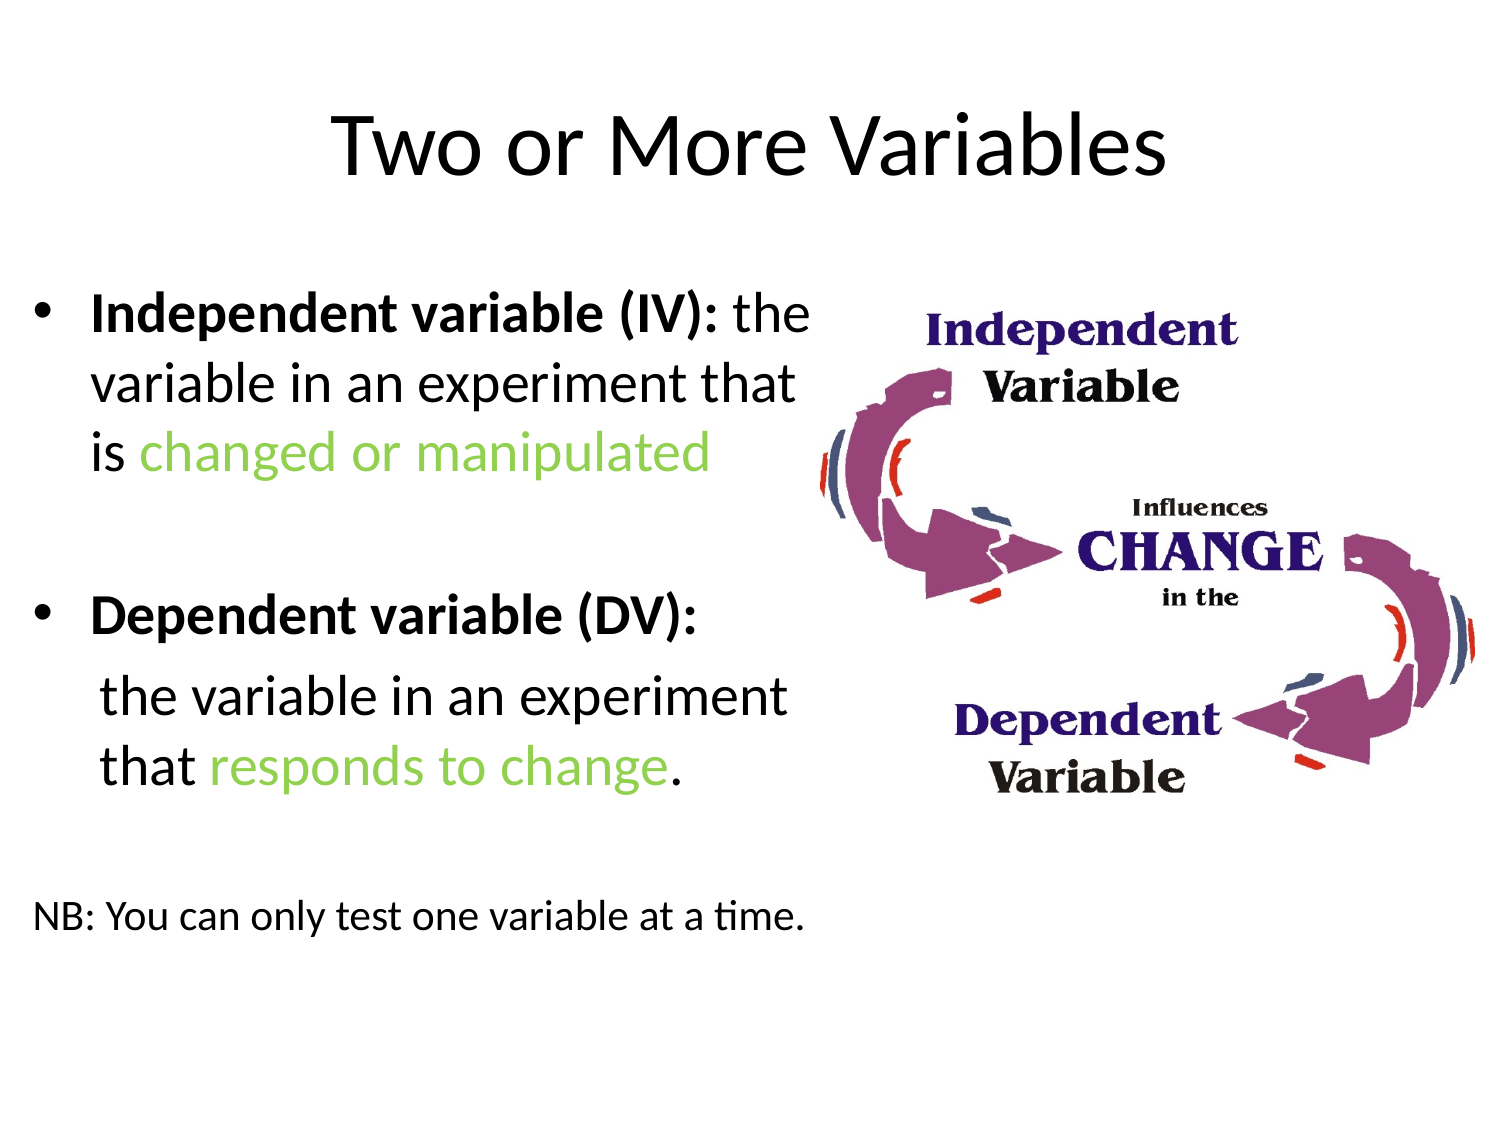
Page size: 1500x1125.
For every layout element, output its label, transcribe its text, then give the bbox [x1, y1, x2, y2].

list Independent variable (IV): the variable in an experiment that is changed or manipulated Dependent variable (DV): the variable in an experiment that responds to change. NB: You can only test one variable at a time. [17, 267, 833, 1040]
title Two or More Variables [75, 45, 1425, 233]
picture [820, 311, 1475, 793]
